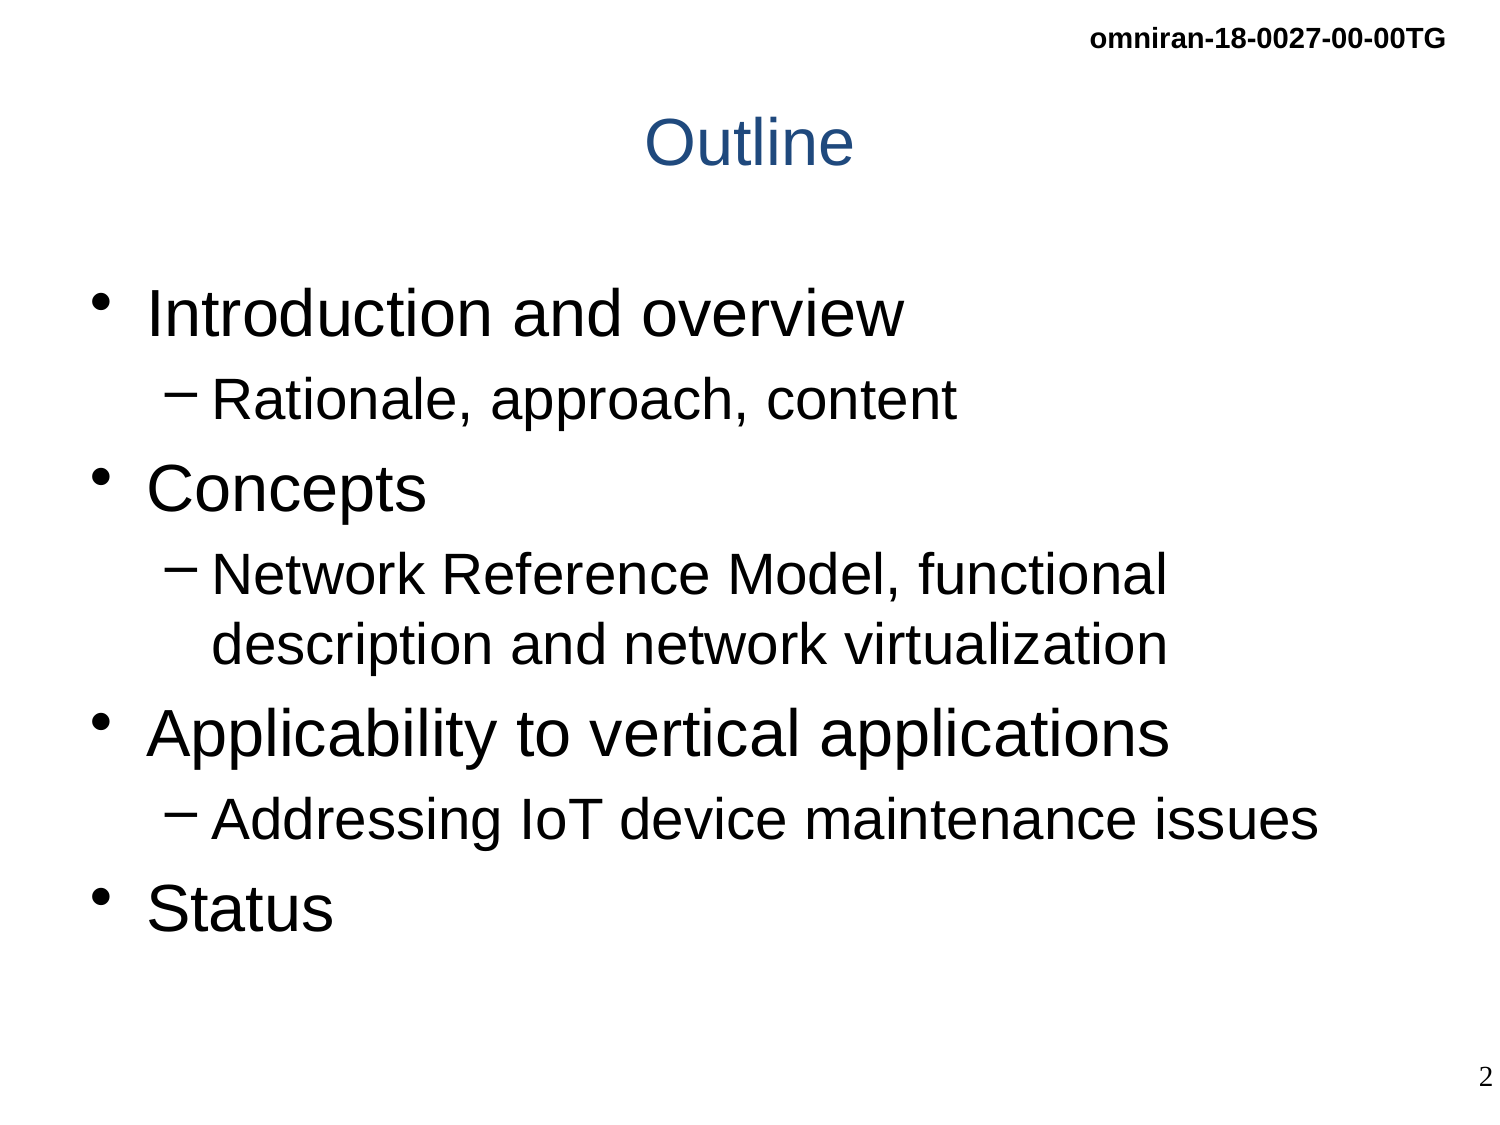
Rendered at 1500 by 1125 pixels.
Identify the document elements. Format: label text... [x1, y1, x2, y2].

title Outline [75, 45, 1425, 233]
list Introduction and overview Rationale, approach, content Concepts Network Reference Model, functional description and network virtualization Applicability to vertical applications Addressing IoT device maintenance issues Status [75, 262, 1425, 1005]
